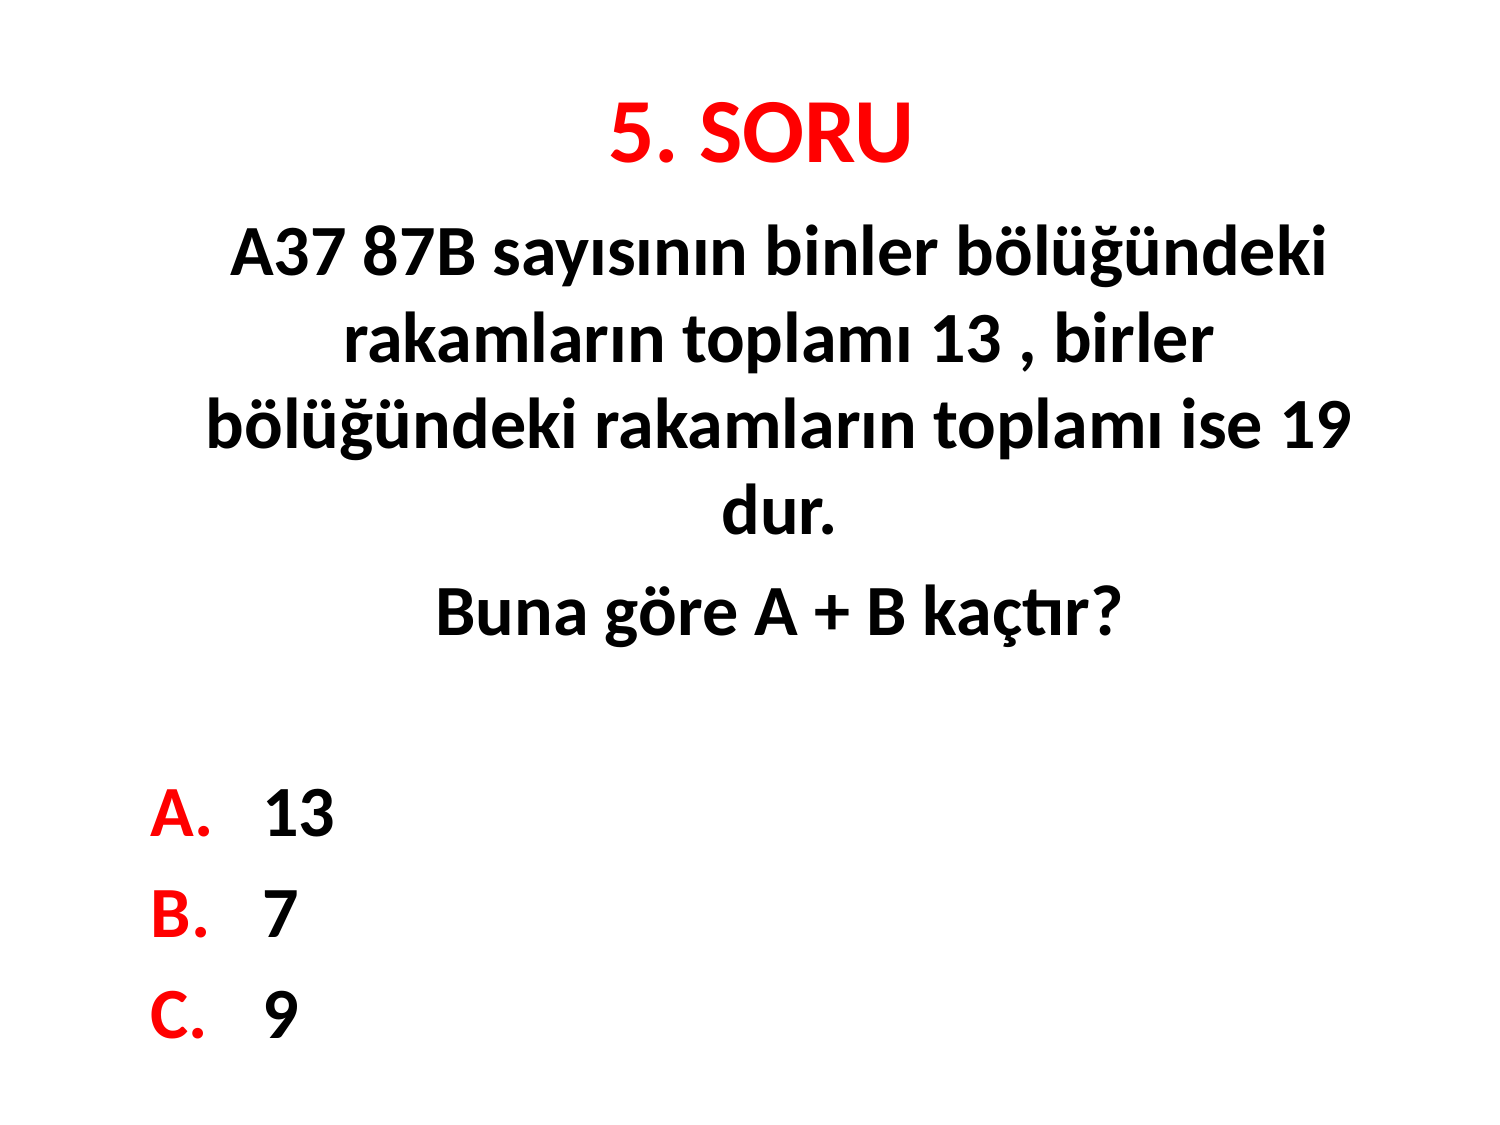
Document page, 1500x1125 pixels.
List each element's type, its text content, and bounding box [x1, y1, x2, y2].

title 5. SORU [123, 54, 1399, 197]
subtitle A37 87B sayısının binler bölüğündeki rakamların toplamı 13 , birler bölüğündeki rakamların toplamı ise 19 dur. Buna göre A + B kaçtır? 13 7 9 [135, 196, 1424, 1071]
